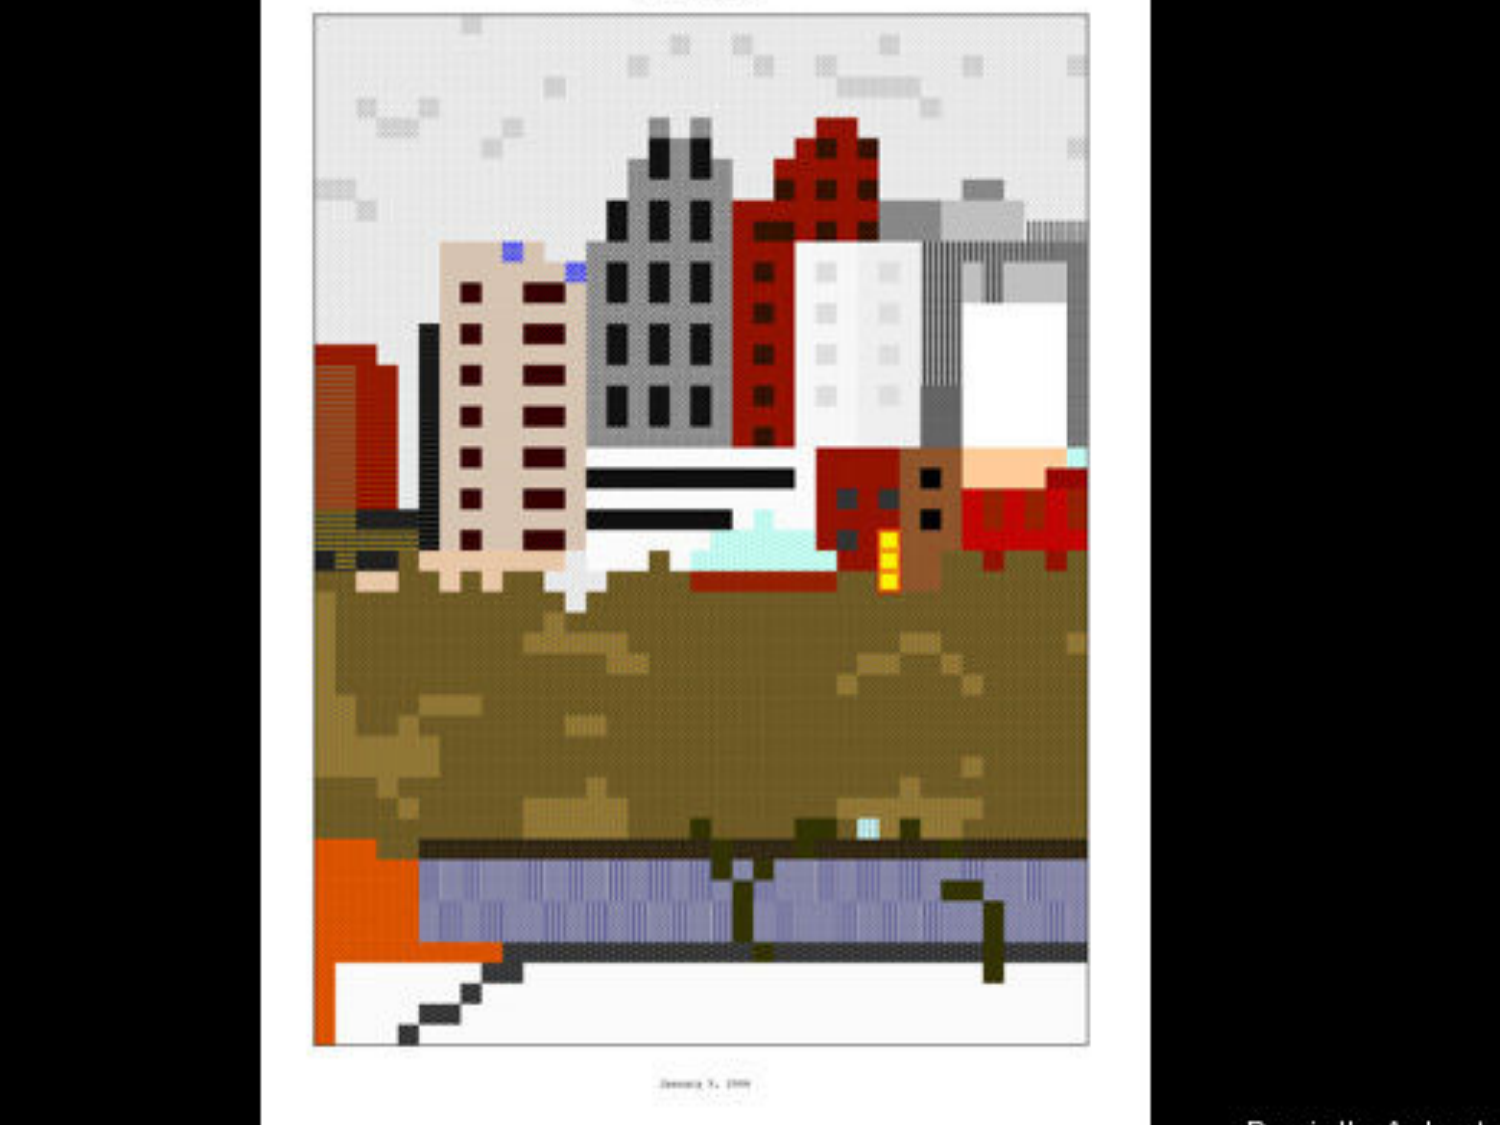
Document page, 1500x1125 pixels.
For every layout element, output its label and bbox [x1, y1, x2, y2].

list [0, 0, 1500, 1125]
